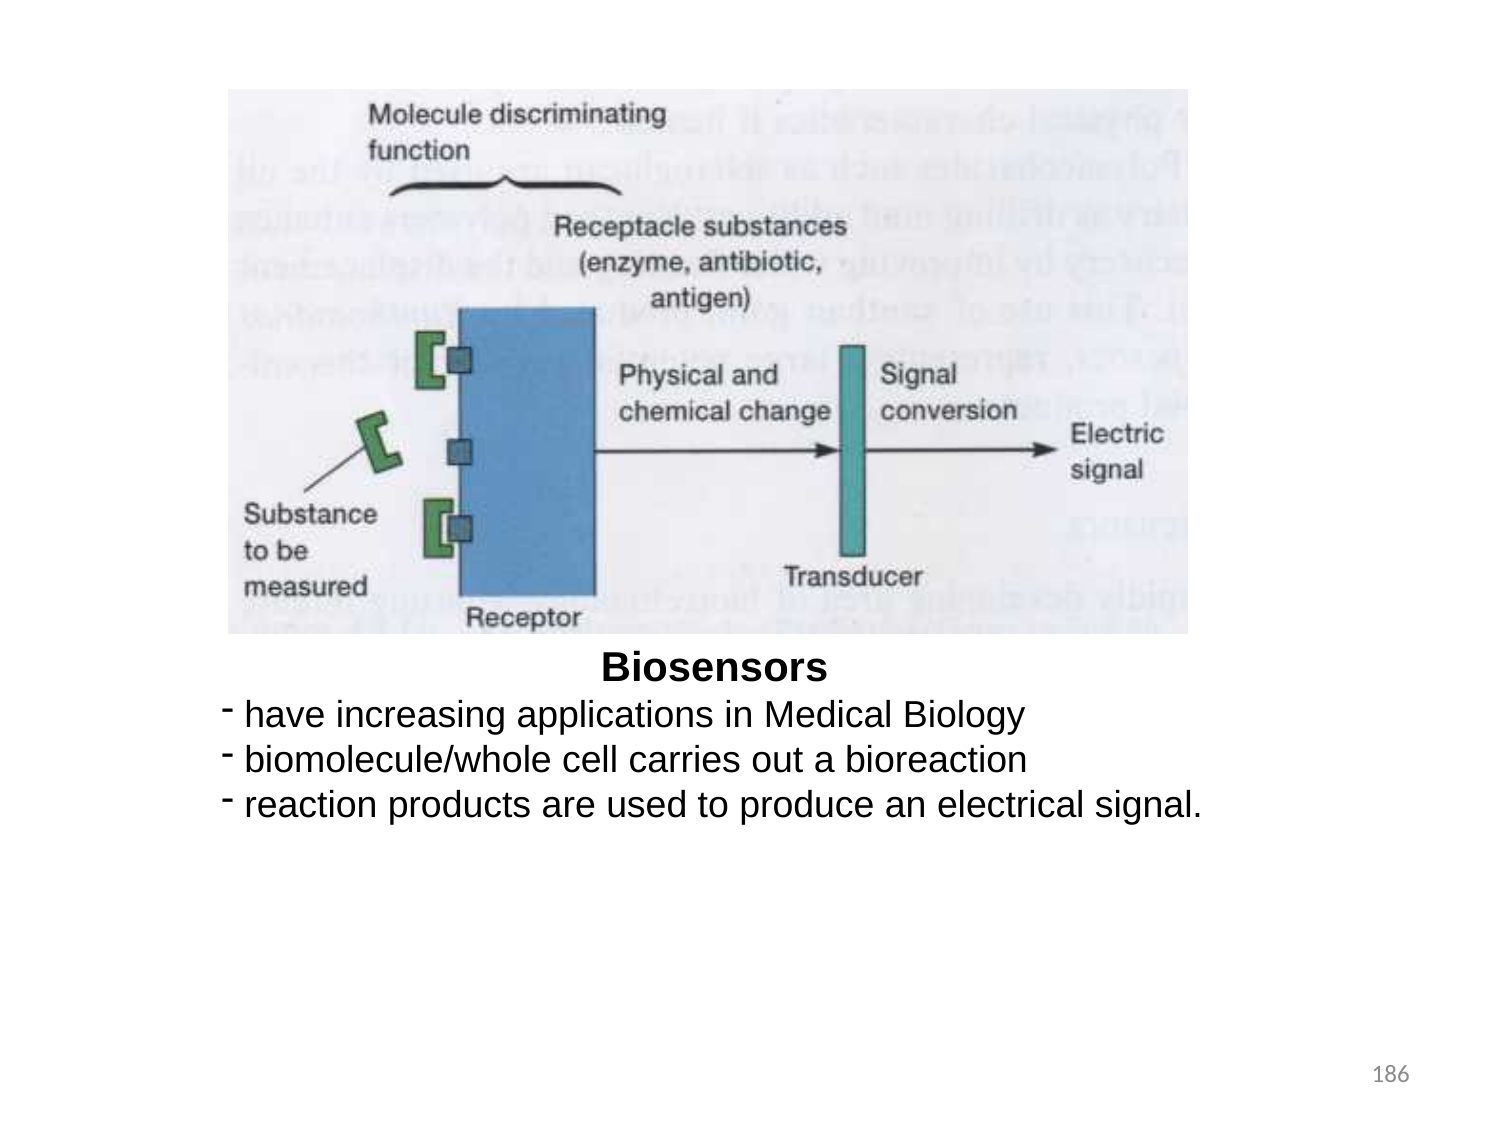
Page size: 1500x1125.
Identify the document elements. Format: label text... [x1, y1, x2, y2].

picture [227, 89, 1188, 634]
text_box Biosensors have increasing applications in Medical Biology biomolecule/whole cell carries out a bioreaction reaction products are used to produce an electrical signal. [206, 632, 1235, 832]
slide_number 186 [1074, 1042, 1425, 1103]
